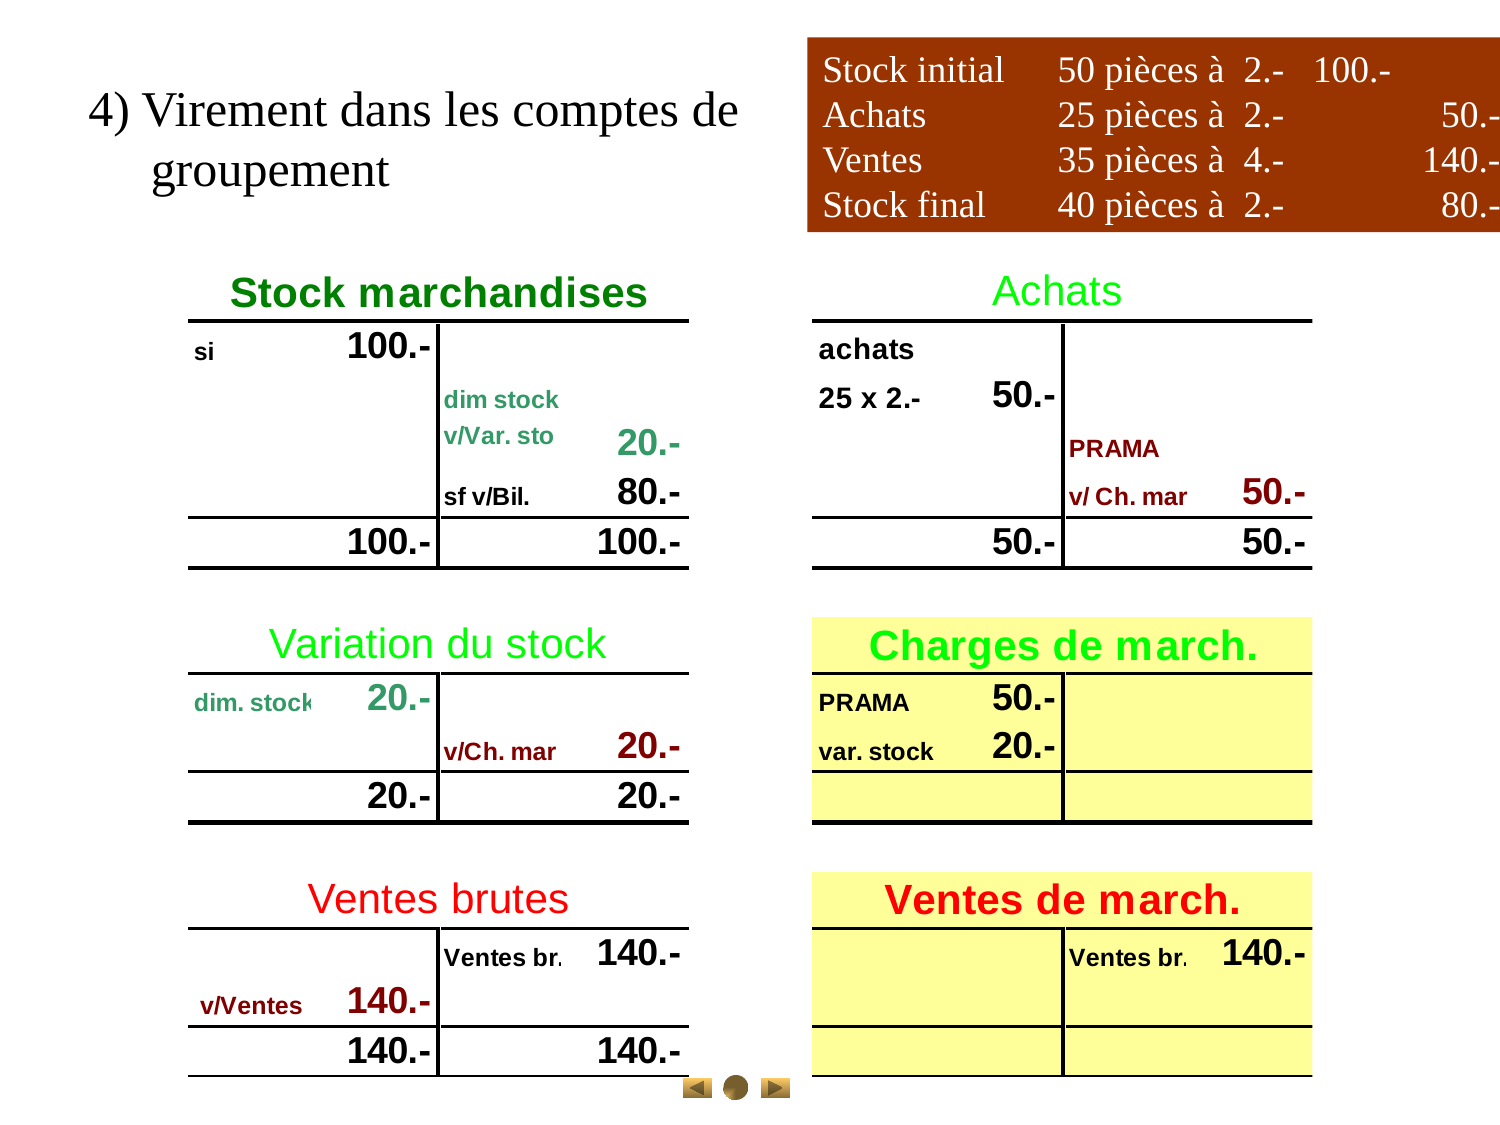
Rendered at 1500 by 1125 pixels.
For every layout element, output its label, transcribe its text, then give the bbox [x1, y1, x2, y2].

text_box Stock initial 50 pièces à 2.- 100.- Achats 25 pièces à 2.- 50.- Ventes 35 pièces à 4.- 140.- Stock final 40 pièces à 2.- 80.- [807, 37, 1500, 233]
text_box 4) Virement dans les comptes de groupement [73, 69, 755, 204]
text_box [187, 237, 1314, 1079]
